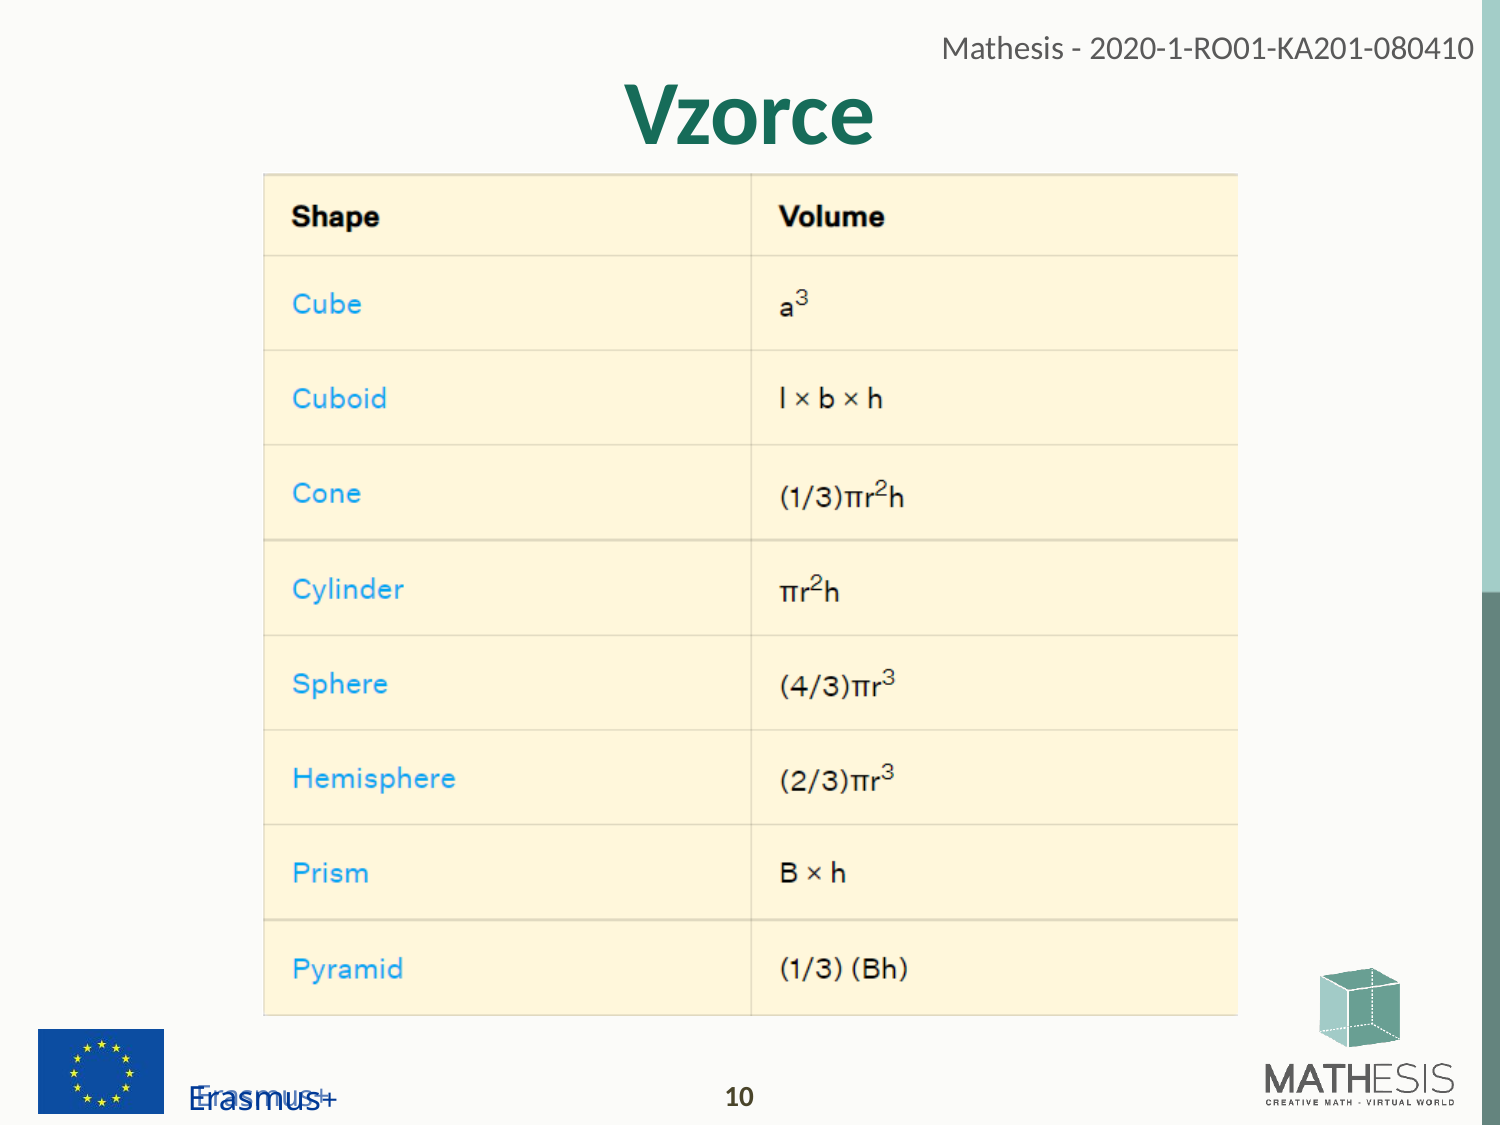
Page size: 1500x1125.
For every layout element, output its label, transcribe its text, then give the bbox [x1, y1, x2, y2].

picture [38, 1029, 164, 1114]
picture [262, 172, 1238, 1017]
title Vzorce [75, 45, 1425, 233]
